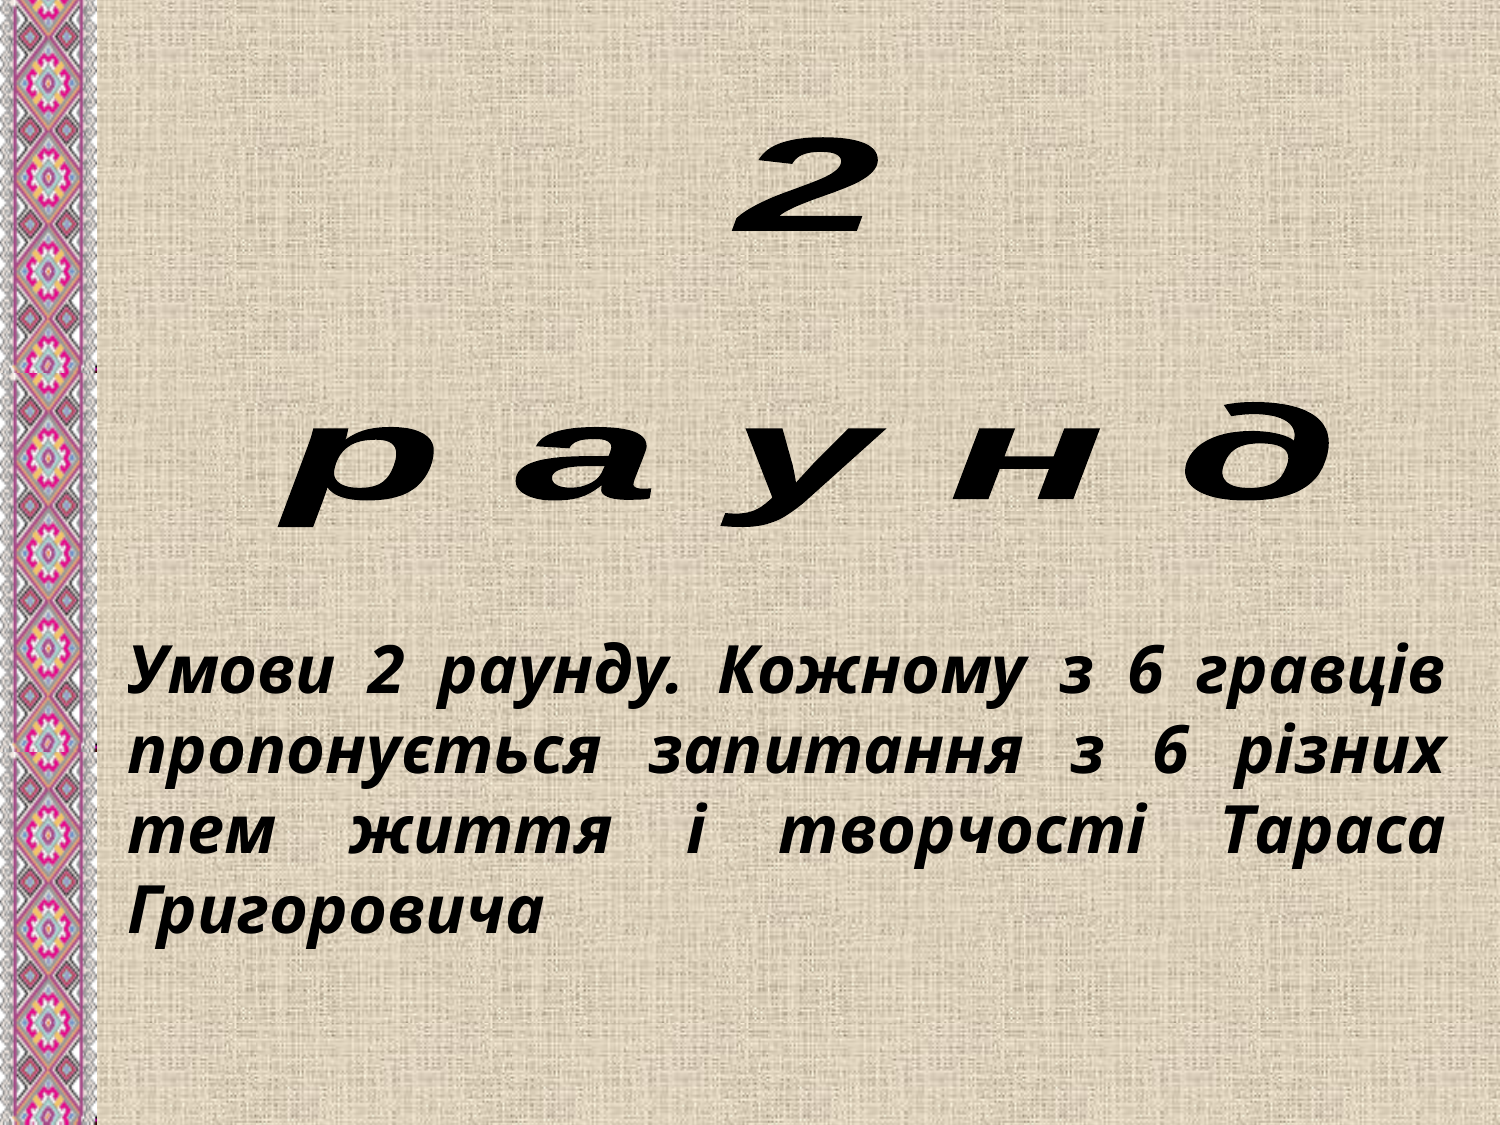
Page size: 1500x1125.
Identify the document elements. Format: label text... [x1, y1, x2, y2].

picture [0, 0, 1500, 1125]
title Умови 2 раунду. Кожному з 6 гравців пропонується запитання з 6 різних тем життя і творчості Тараса Григоровича [111, 668, 1463, 906]
